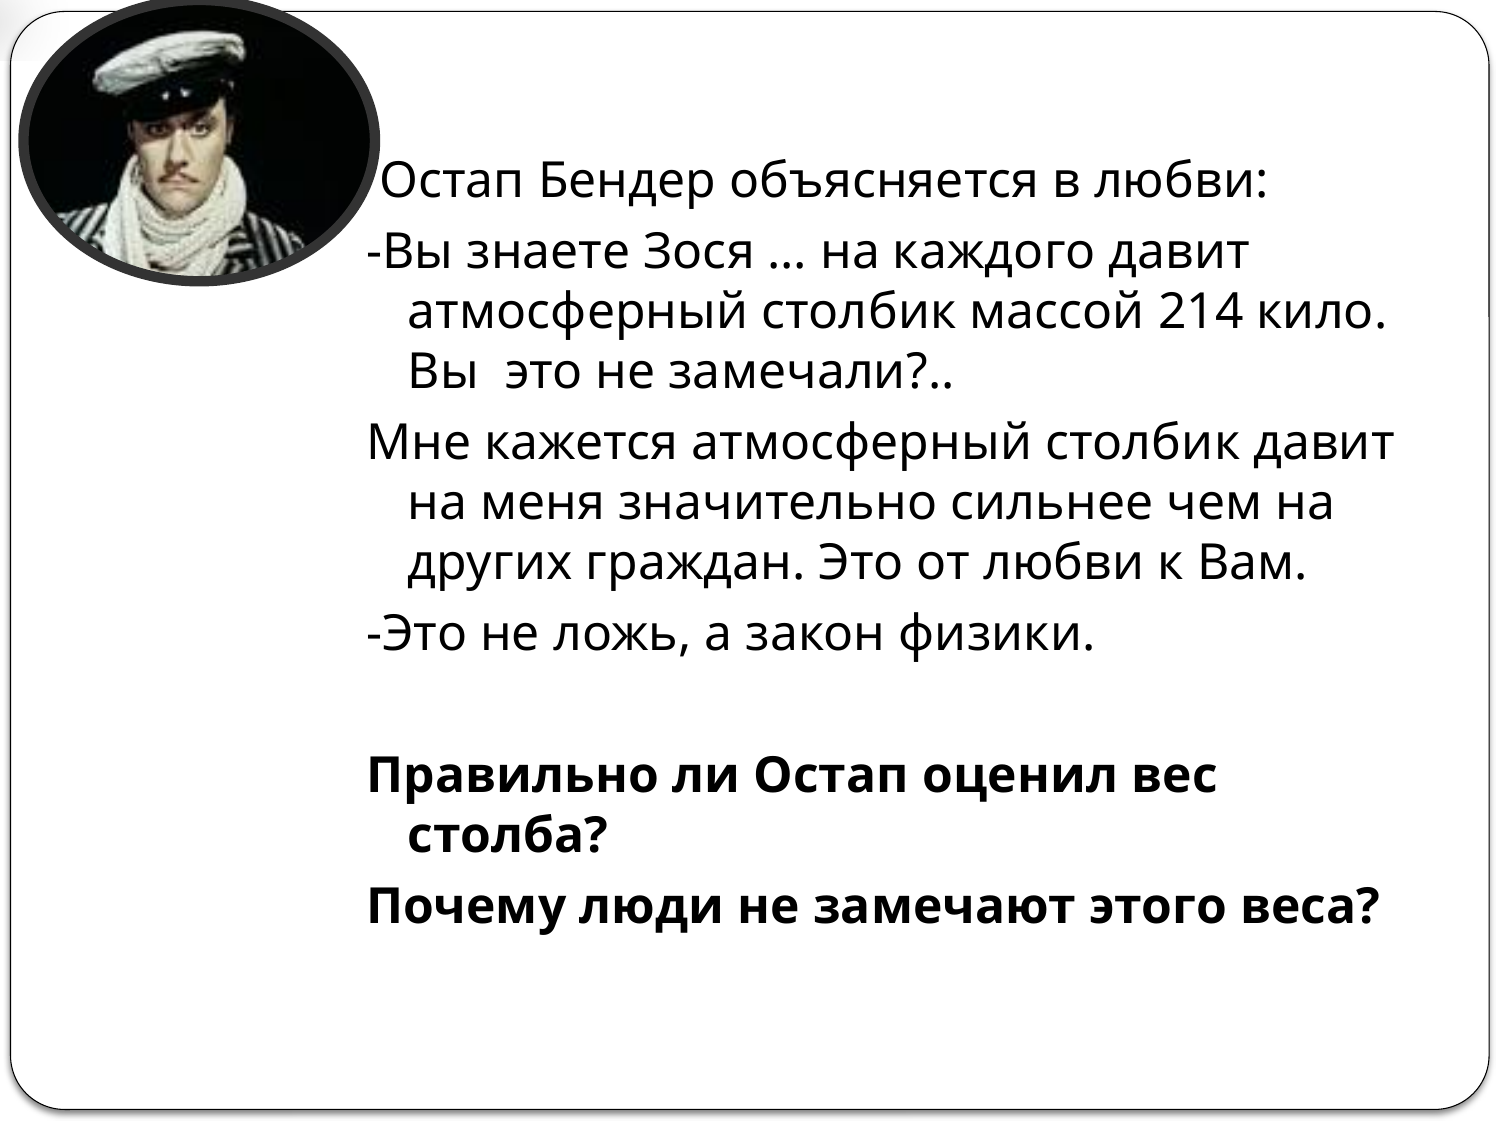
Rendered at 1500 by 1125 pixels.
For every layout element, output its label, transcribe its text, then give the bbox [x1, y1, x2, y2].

list Остап Бендер объясняется в любви: -Вы знаете Зося … на каждого давит атмосферный столбик массой 214 кило. Вы это не замечали?.. Мне кажется атмосферный столбик давит на меня значительно сильнее чем на других граждан. Это от любви к Вам. -Это не ложь, а закон физики. Правильно ли Остап оценил вес столба? Почему люди не замечают этого веса? [351, 140, 1425, 988]
picture [23, 0, 376, 282]
